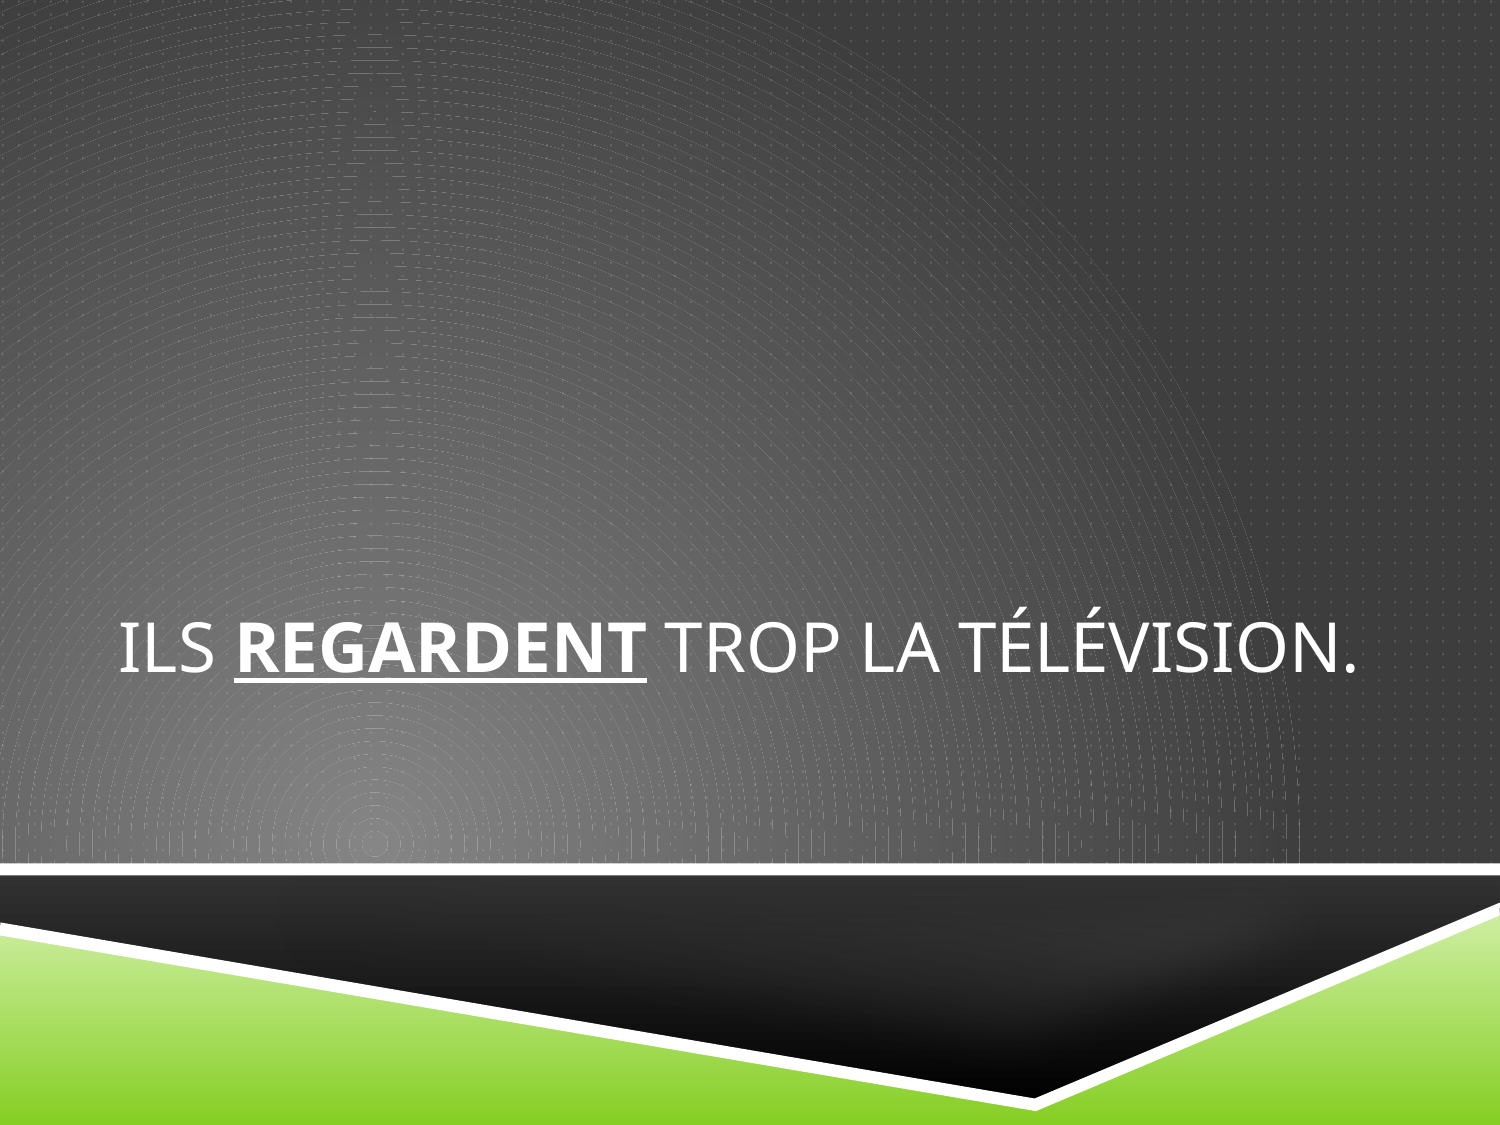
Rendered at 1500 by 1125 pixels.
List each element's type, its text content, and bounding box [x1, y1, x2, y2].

title Ils regardent trop la télévision. [118, 596, 1394, 820]
